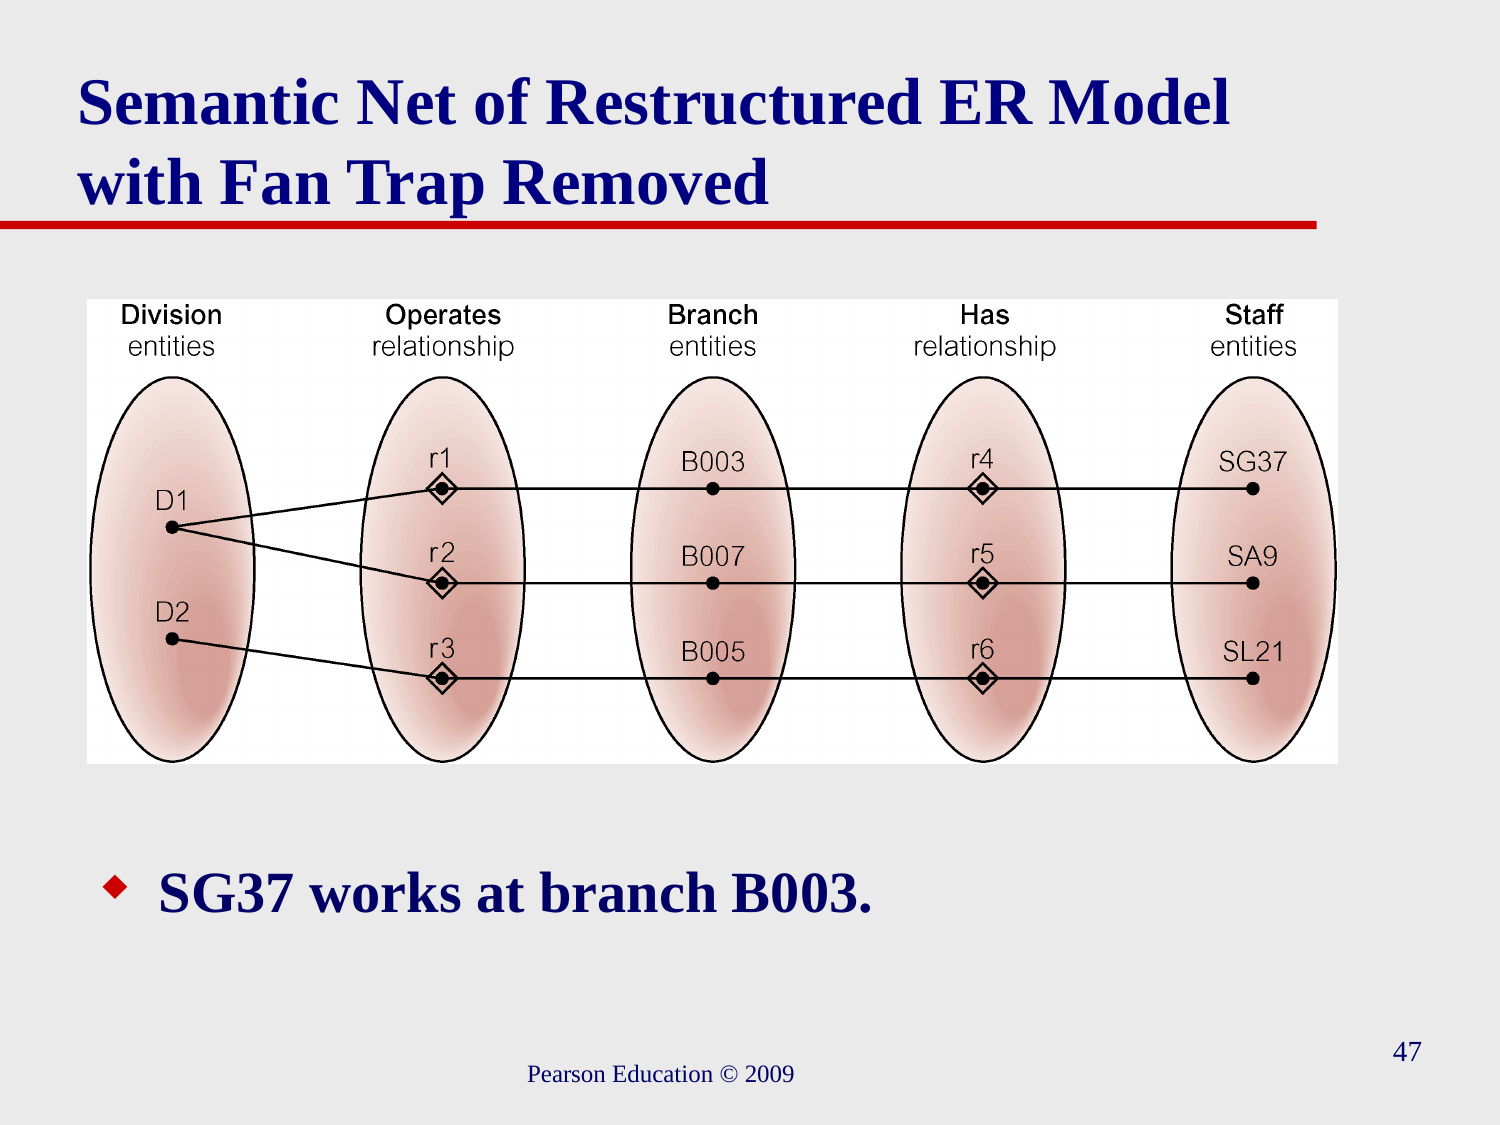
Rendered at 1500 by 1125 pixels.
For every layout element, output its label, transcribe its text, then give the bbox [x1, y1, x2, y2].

picture [87, 299, 1338, 765]
title Semantic Net of Restructured ER Model with Fan Trap Removed [62, 43, 1338, 226]
slide_number 47 [1125, 1012, 1438, 1088]
text_box Pearson Education © 2009 [512, 1050, 1038, 1095]
list SG37 works at branch B003. [87, 274, 1356, 951]
